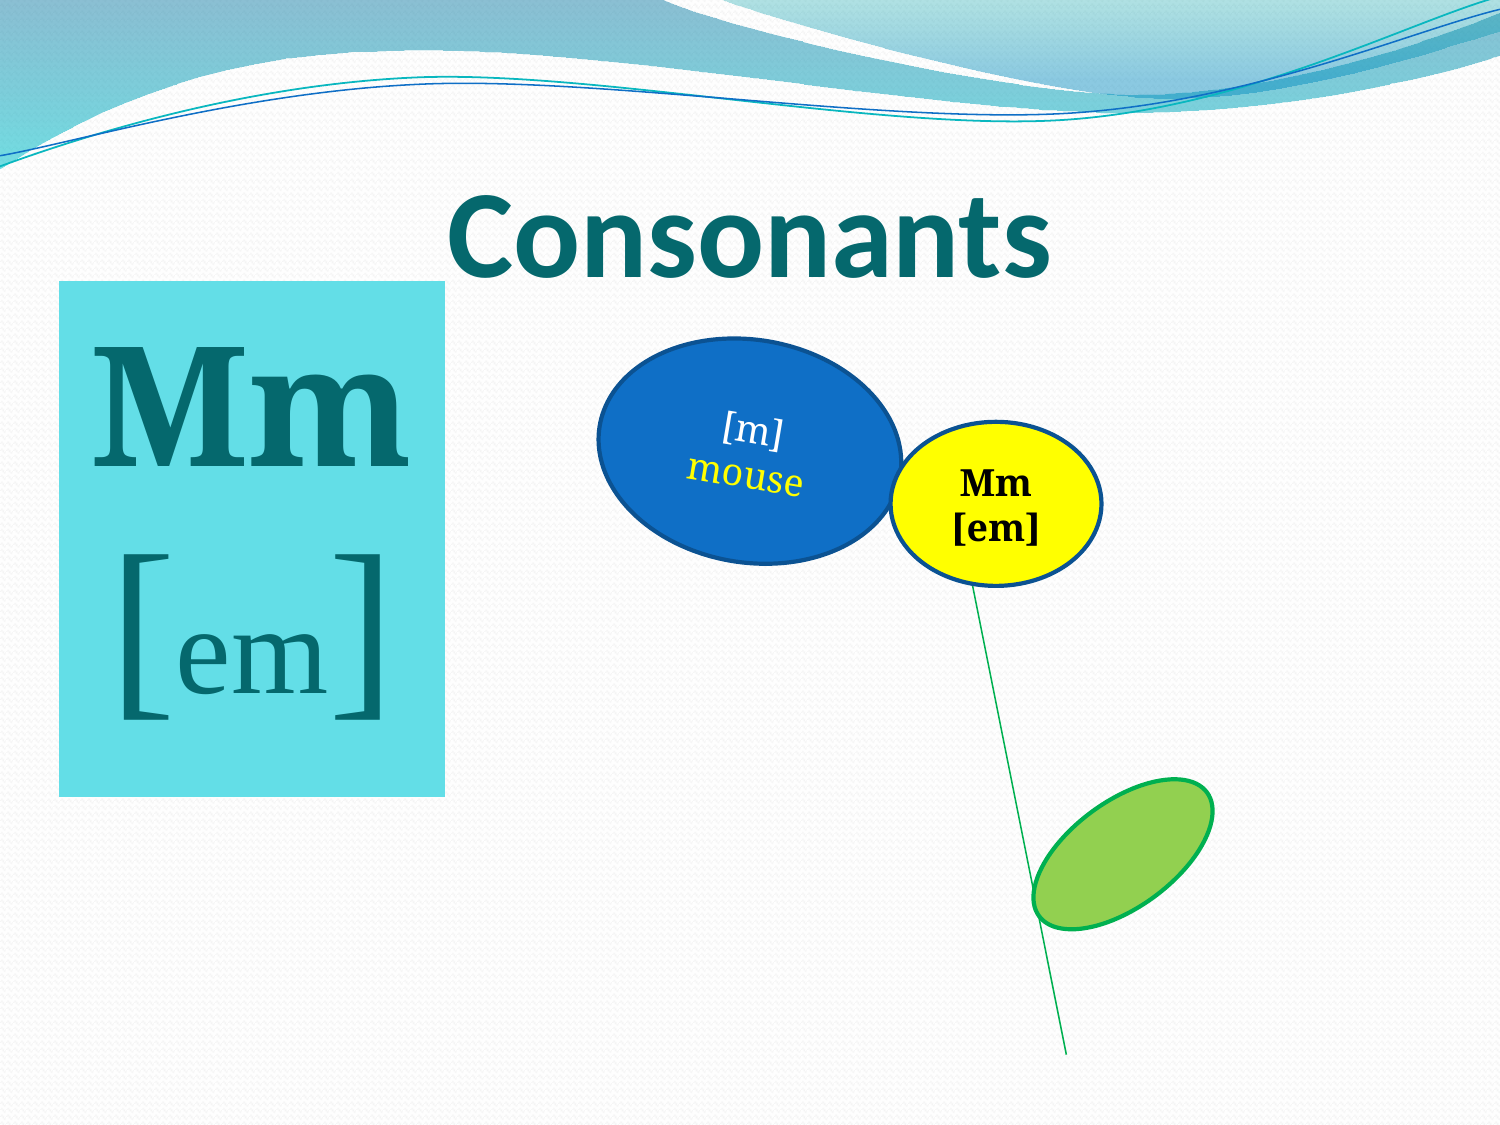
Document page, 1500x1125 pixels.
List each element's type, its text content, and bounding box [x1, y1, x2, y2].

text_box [784, 773, 1255, 868]
title Consonants [75, 115, 1425, 303]
text_box Mm [em] [888, 419, 1104, 588]
text_box [1031, 880, 1178, 932]
text_box [m] mouse [596, 336, 904, 566]
table_header Mm [em] [59, 281, 445, 797]
